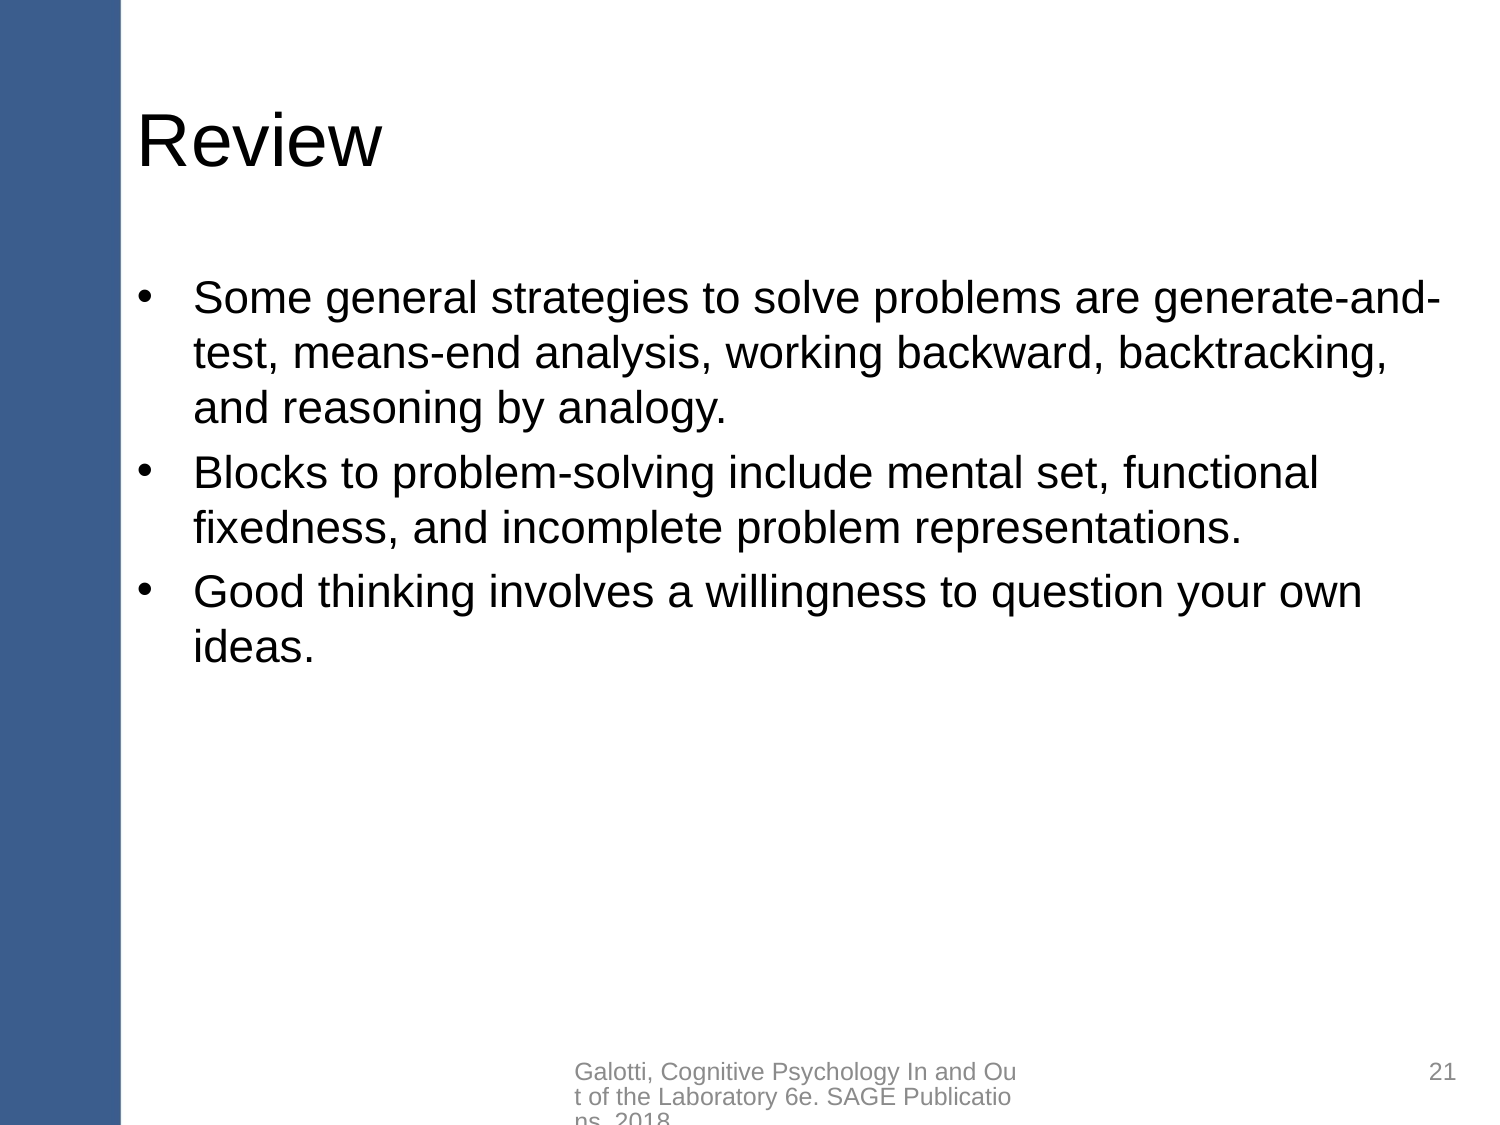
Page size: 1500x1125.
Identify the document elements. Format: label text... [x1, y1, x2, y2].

footer Galotti, Cognitive Psychology In and Out of the Laboratory 6e. SAGE Publications, 2018. [559, 1040, 1035, 1101]
picture [0, 0, 1500, 1125]
list Some general strategies to solve problems are generate-and-test, means-end analysis, working backward, backtracking, and reasoning by analogy. Blocks to problem-solving include mental set, functional fixedness, and incomplete problem representations. Good thinking involves a willingness to question your own ideas. [121, 260, 1472, 1004]
title Review [121, 43, 1472, 231]
slide_number 21 [1121, 1040, 1472, 1101]
